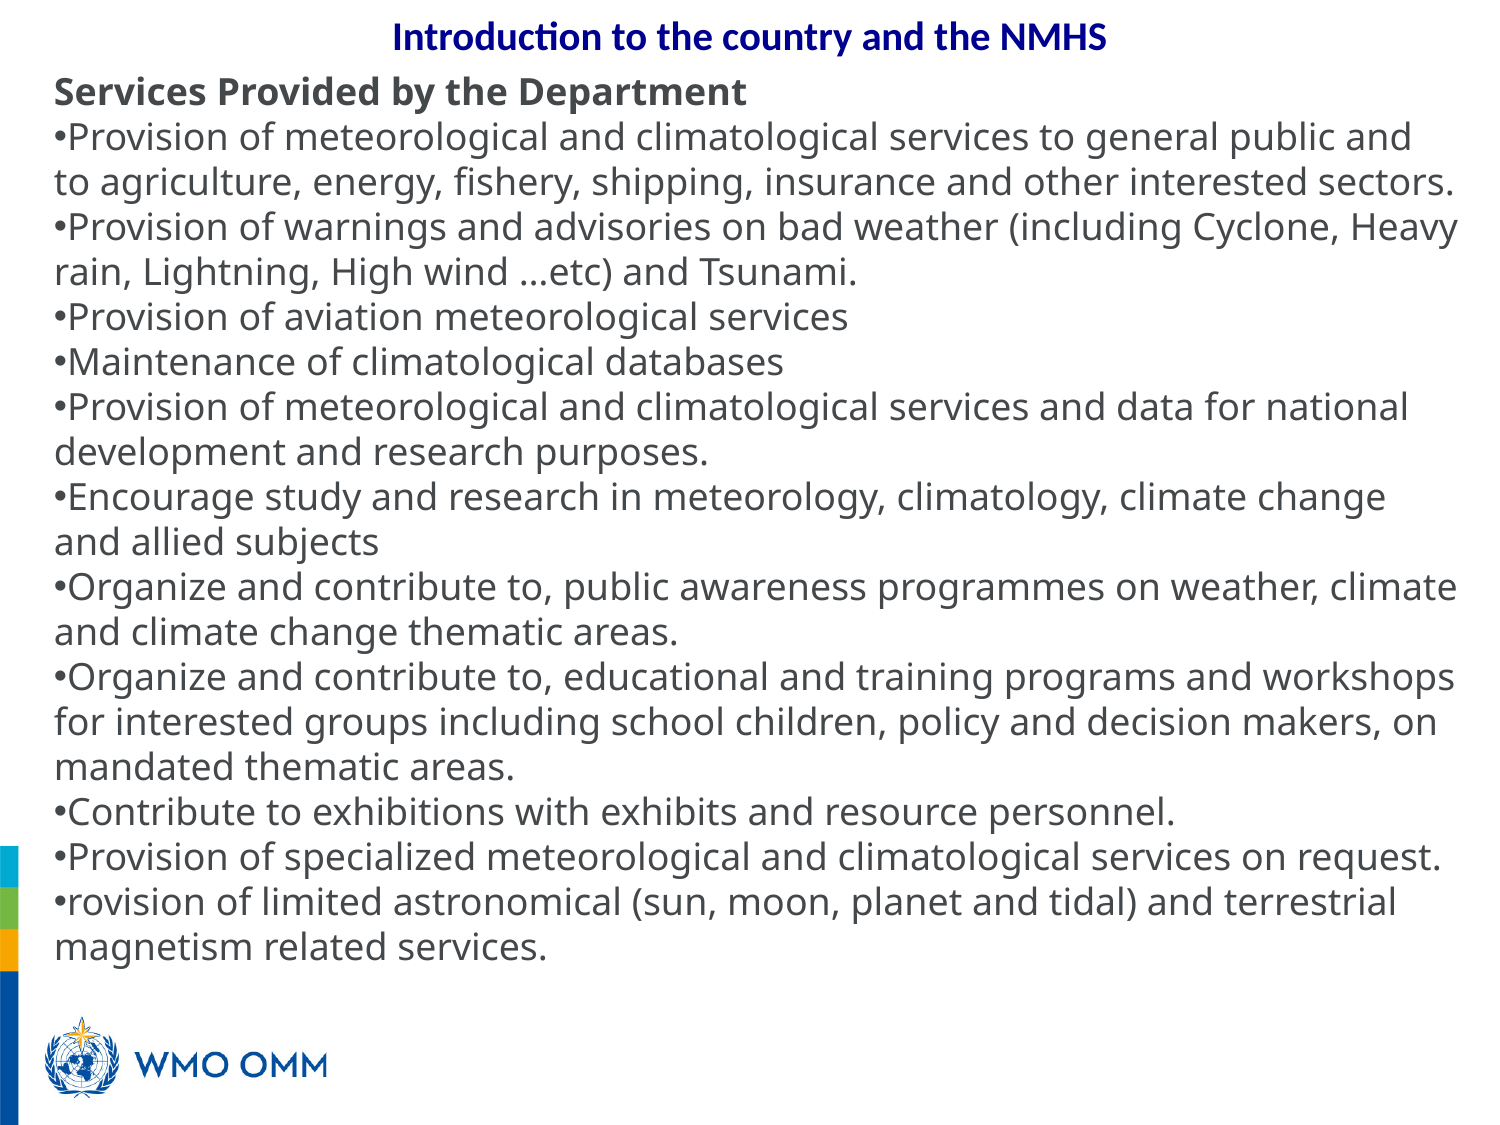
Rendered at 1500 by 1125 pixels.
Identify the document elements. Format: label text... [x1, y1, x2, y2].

text_box Services Provided by the Department Provision of meteorological and climatological services to general public and to agriculture, energy, fishery, shipping, insurance and other interested sectors. Provision of warnings and advisories on bad weather (including Cyclone, Heavy rain, Lightning, High wind …etc) and Tsunami. Provision of aviation meteorological services Maintenance of climatological databases Provision of meteorological and climatological services and data for national development and research purposes. Encourage study and research in meteorology, climatology, climate change and allied subjects Organize and contribute to, public awareness programmes on weather, climate and climate change thematic areas. Organize and contribute to, educational and training programs and workshops for interested groups including school children, policy and decision makers, on mandated thematic areas. Contribute to exhibitions with exhibits and resource personnel. Provision of specialized meteorological and climatological services on request. rovision of limited astronomical (sun, moon, planet and tidal) and terrestrial magnetism related services. [39, 60, 1475, 976]
picture [0, 845, 327, 1125]
title Introduction to the country and the NMHS [75, 2, 1425, 67]
